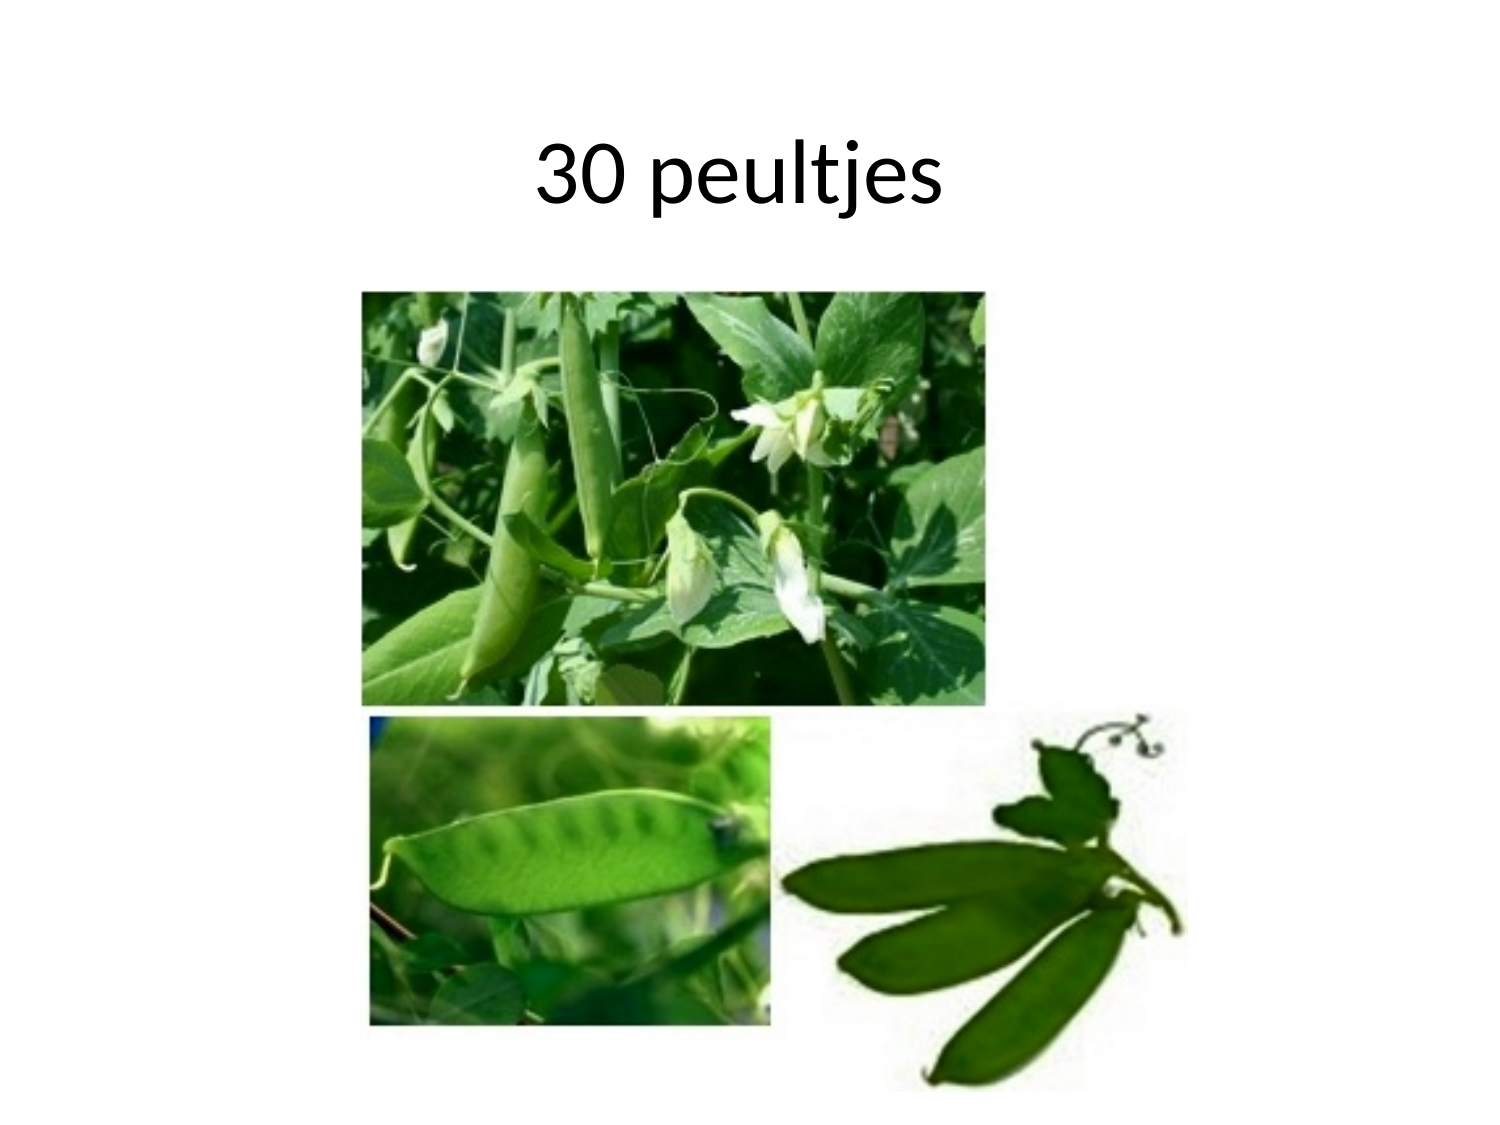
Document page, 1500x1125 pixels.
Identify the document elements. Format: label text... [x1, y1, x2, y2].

picture [359, 290, 1188, 1092]
title 30 peultjes [112, 78, 1388, 256]
